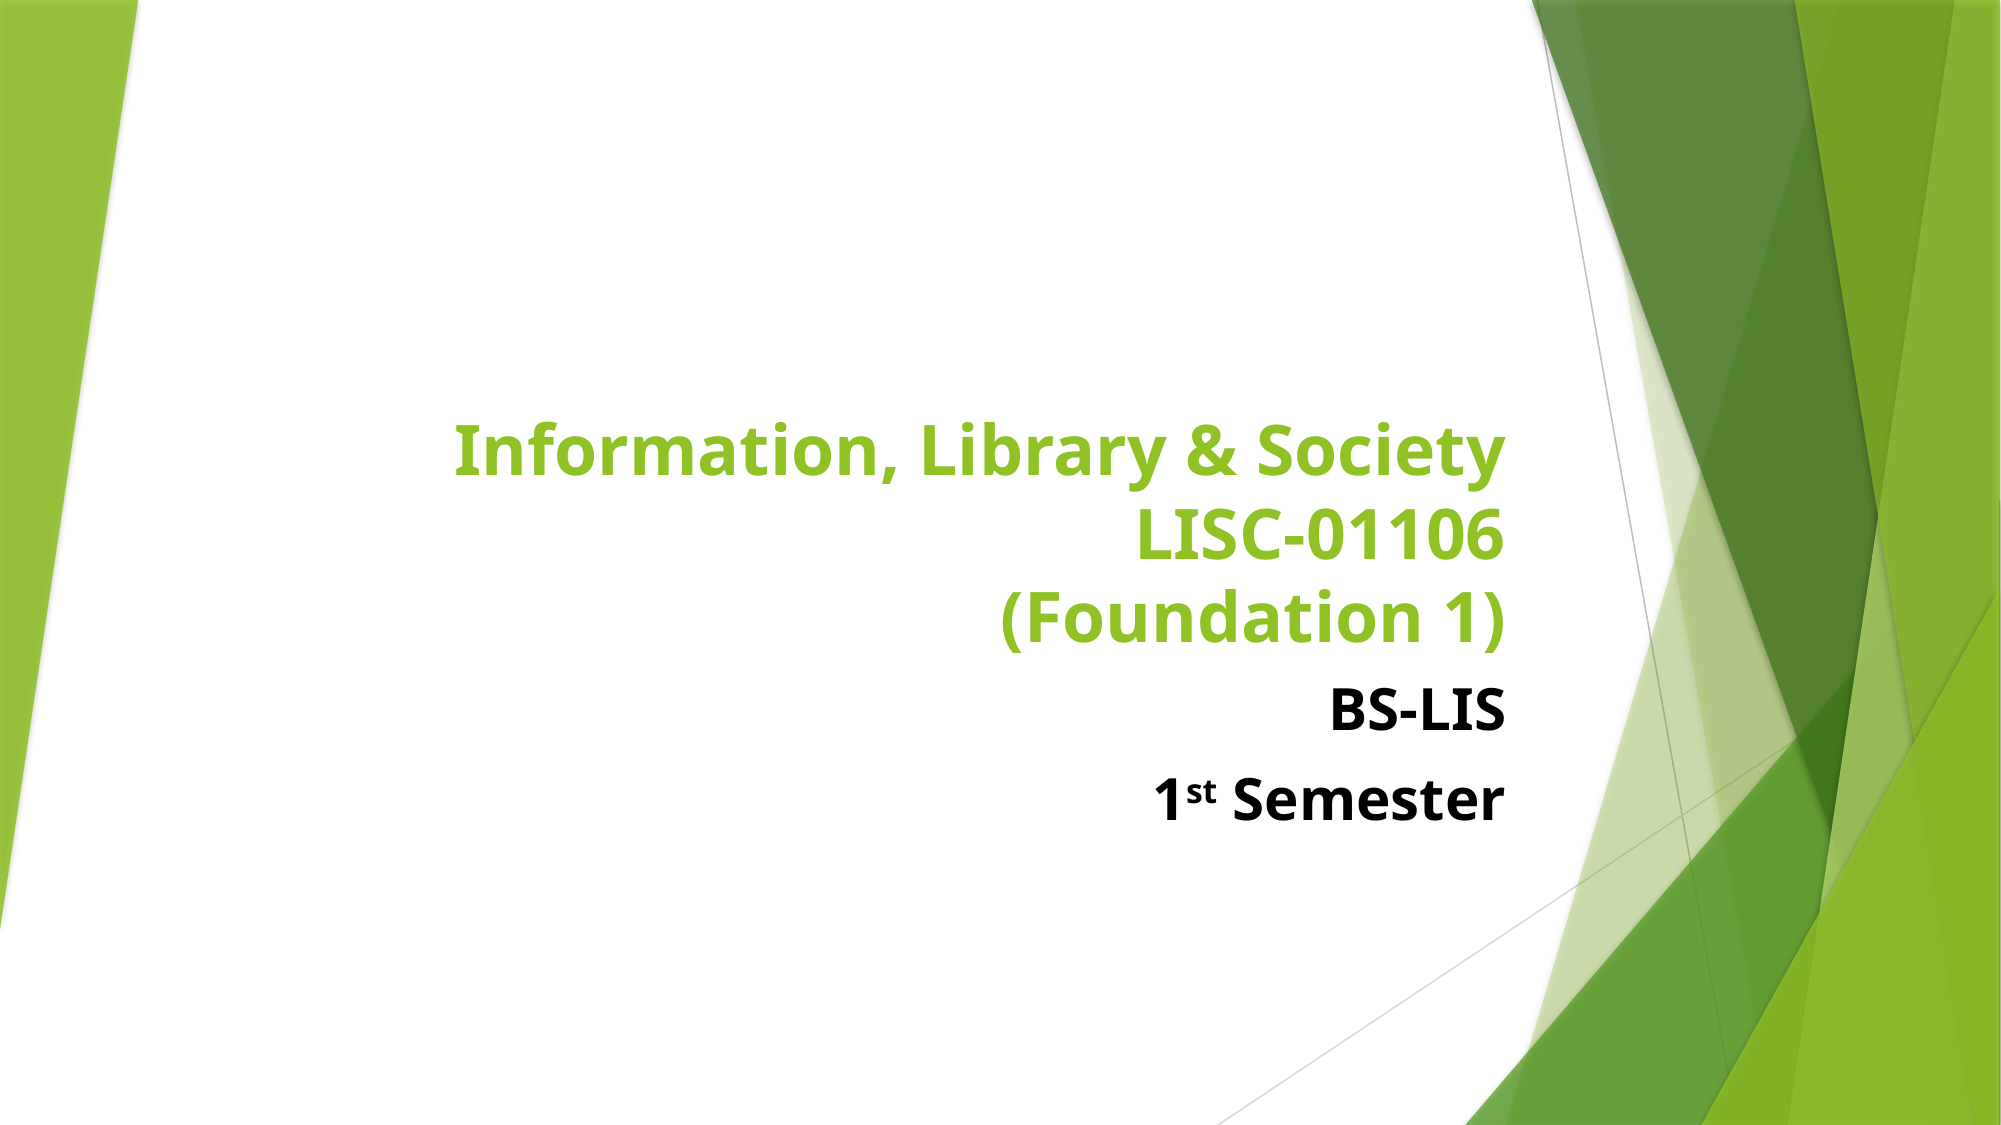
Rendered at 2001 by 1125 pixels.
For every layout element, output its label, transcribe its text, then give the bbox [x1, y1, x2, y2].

subtitle BS-LIS 1st Semester [247, 664, 1522, 845]
title Information, Library & Society LISC-01106 (Foundation 1) [247, 394, 1522, 664]
